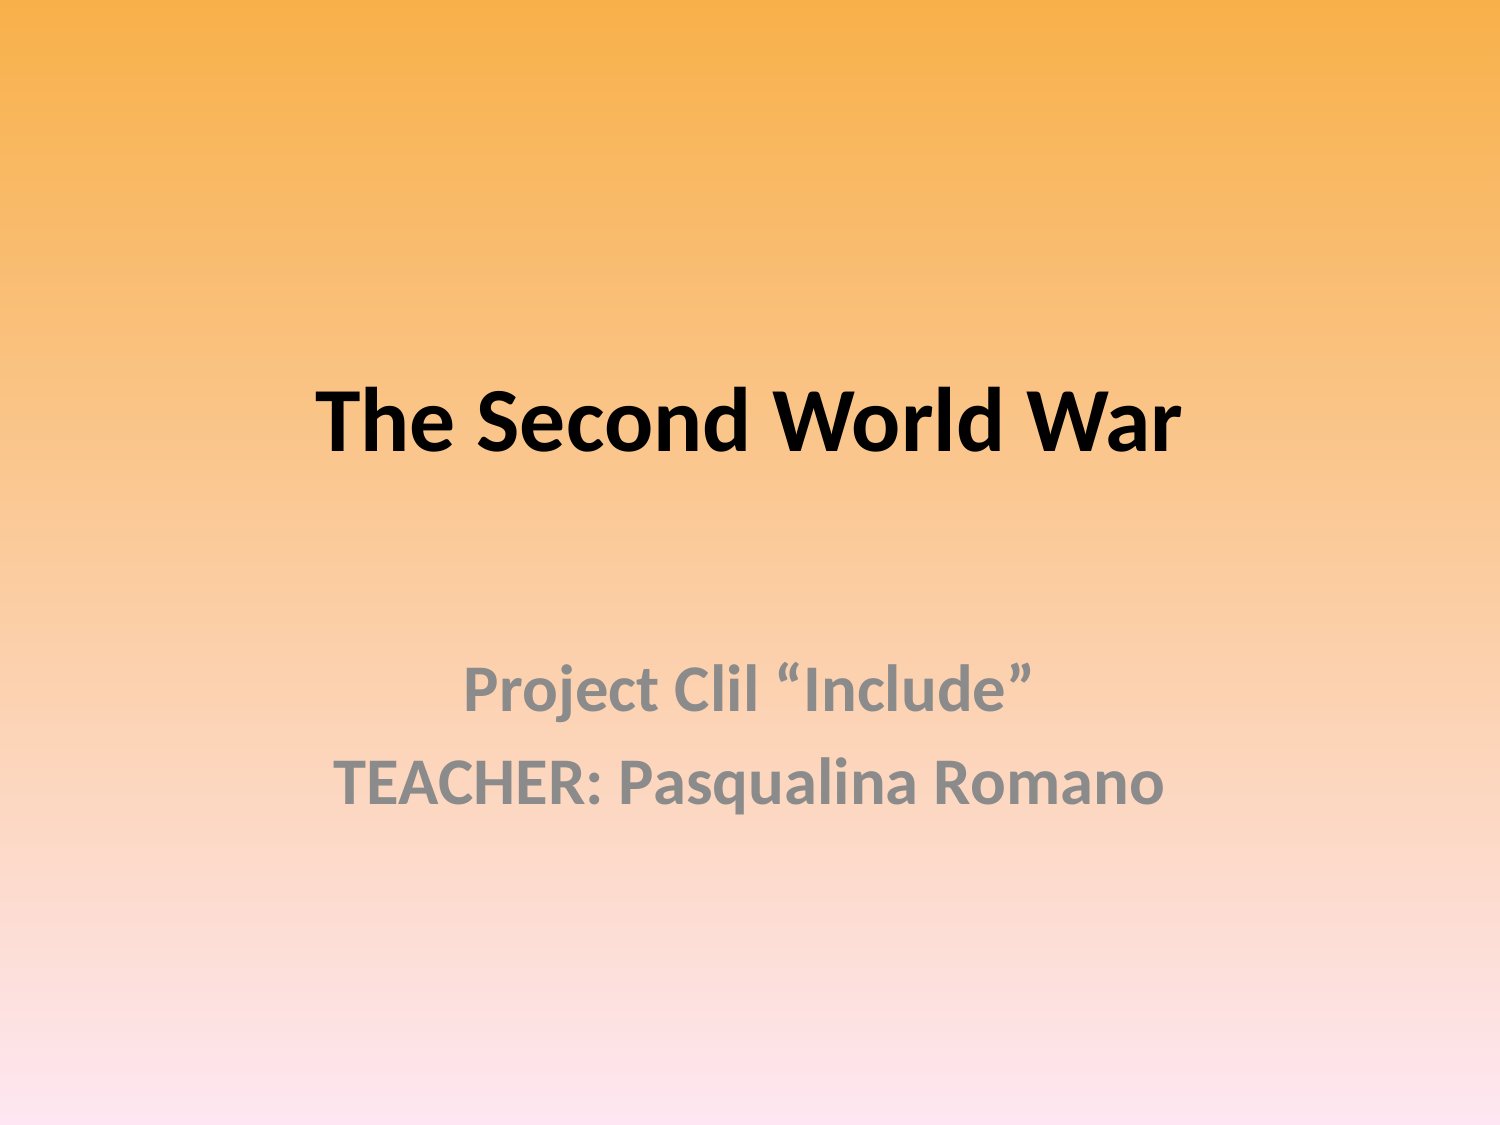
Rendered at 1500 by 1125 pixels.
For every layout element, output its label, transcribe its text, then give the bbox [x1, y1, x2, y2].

subtitle Project Clil “Include” TEACHER: Pasqualina Romano [225, 637, 1275, 925]
title The Second World War [112, 349, 1388, 591]
